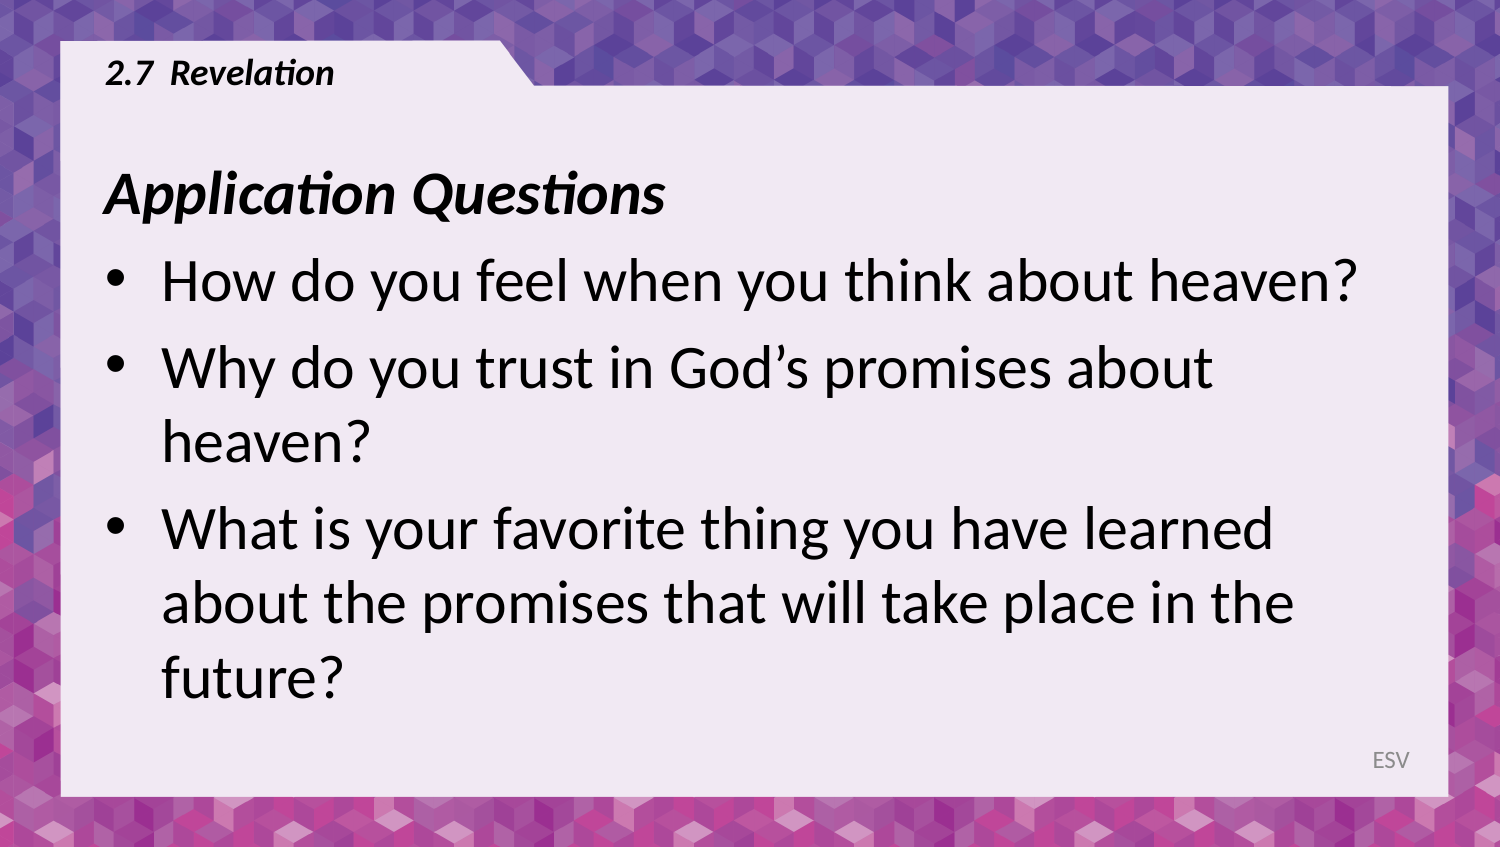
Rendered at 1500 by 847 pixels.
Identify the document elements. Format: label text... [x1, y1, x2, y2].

title 2.7 Revelation [89, 33, 1420, 108]
list Application Questions How do you feel when you think about heaven? Why do you trust in God’s promises about heaven? What is your favorite thing you have learned about the promises that will take place in the future? [89, 141, 1403, 722]
footer ESV [950, 736, 1425, 782]
picture [0, 0, 1500, 847]
